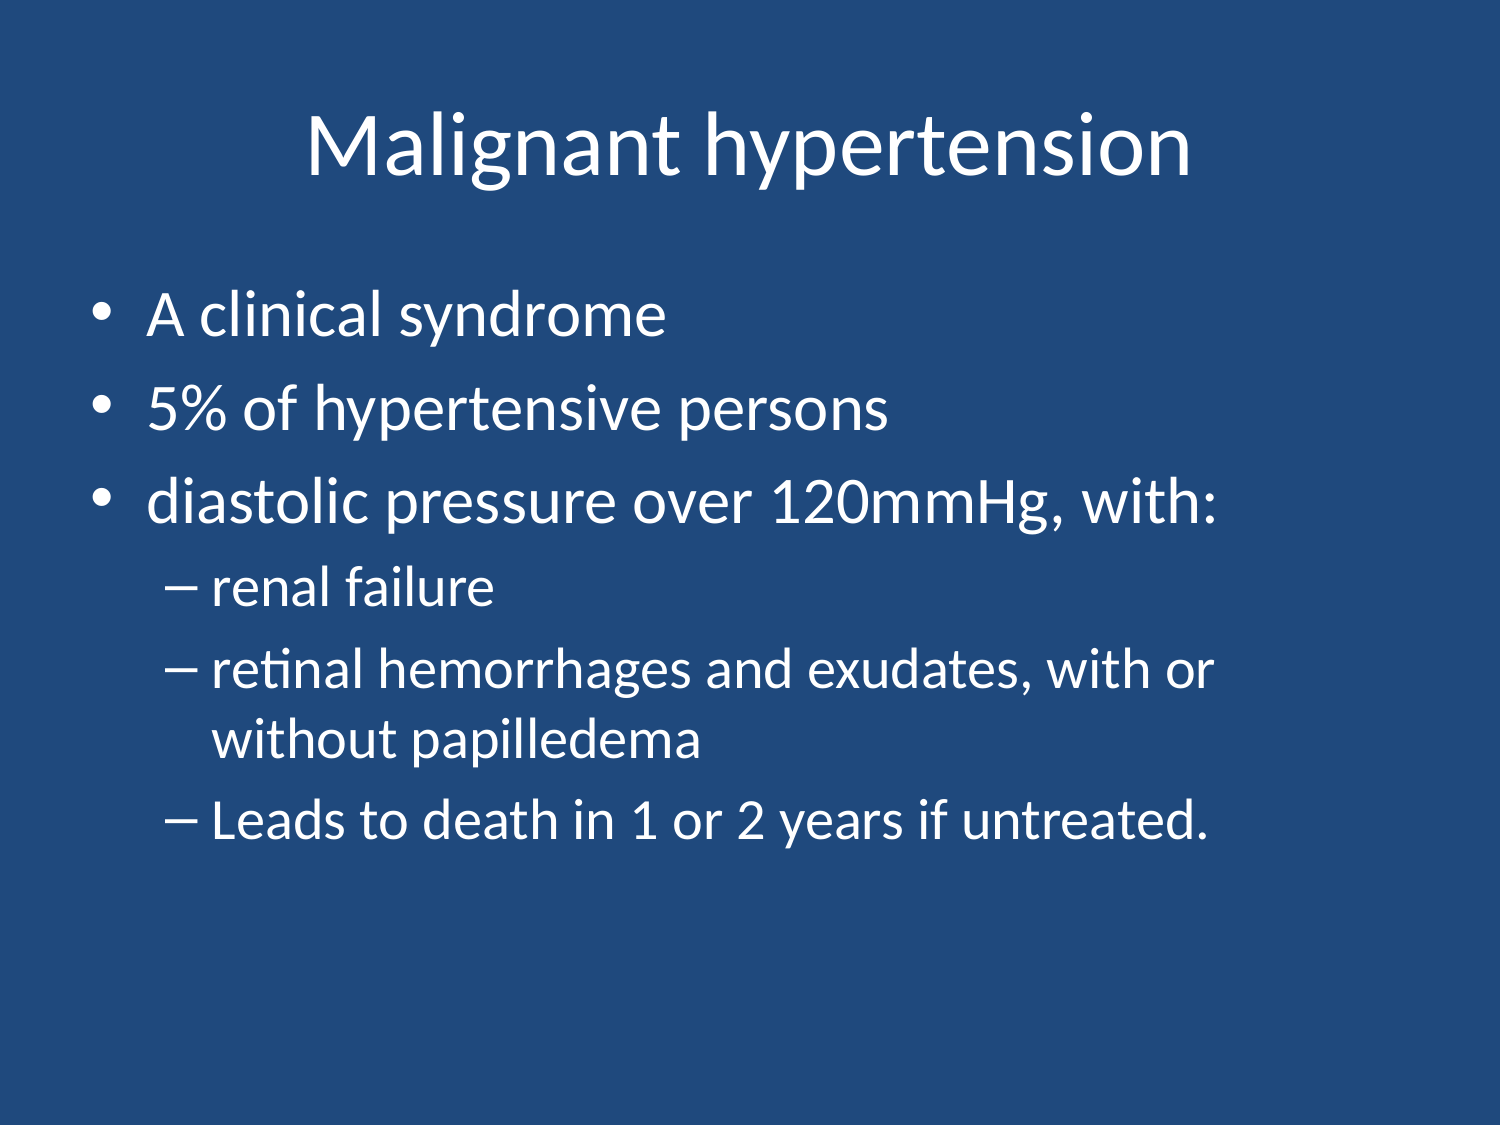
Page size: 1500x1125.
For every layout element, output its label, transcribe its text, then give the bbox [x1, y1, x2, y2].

title Malignant hypertension [75, 45, 1425, 233]
list A clinical syndrome 5% of hypertensive persons diastolic pressure over 120mmHg, with: renal failure retinal hemorrhages and exudates, with or without papilledema Leads to death in 1 or 2 years if untreated. [75, 262, 1425, 1005]
